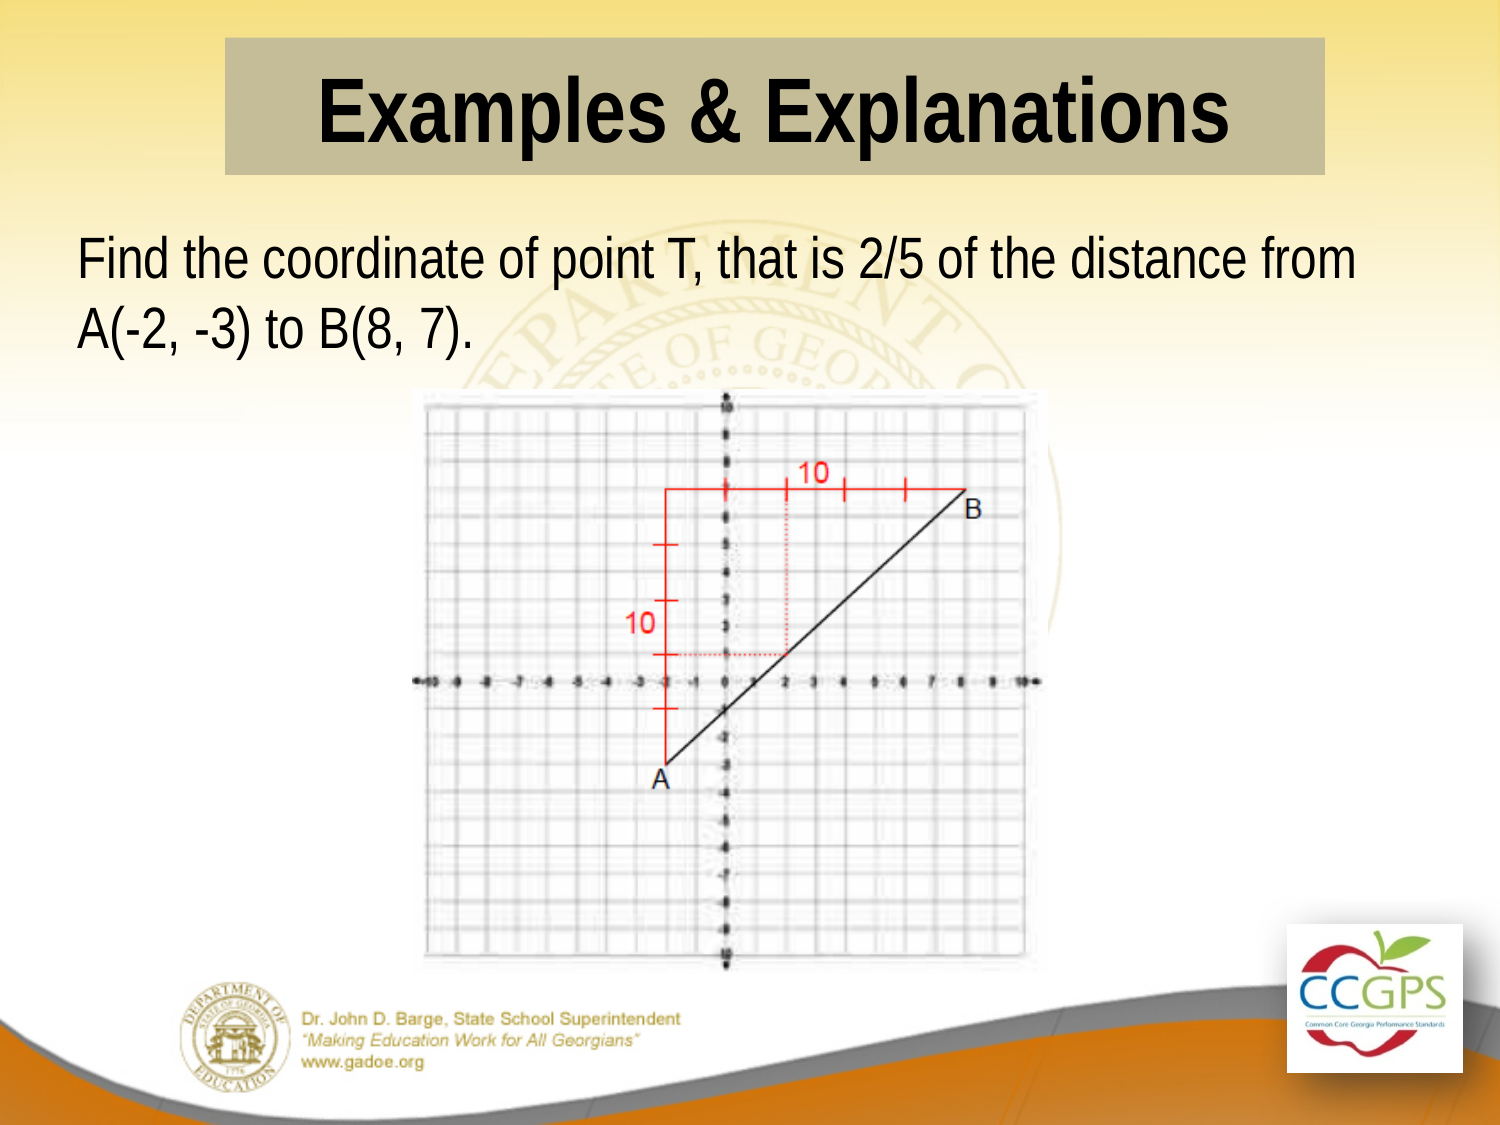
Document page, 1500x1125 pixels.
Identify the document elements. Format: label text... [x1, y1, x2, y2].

subtitle Find the coordinate of point T, that is 2/5 of the distance from A(-2, -3) to B(8, 7). [62, 212, 1438, 926]
picture [0, 0, 1500, 1125]
title Examples & Explanations [224, 37, 1326, 176]
